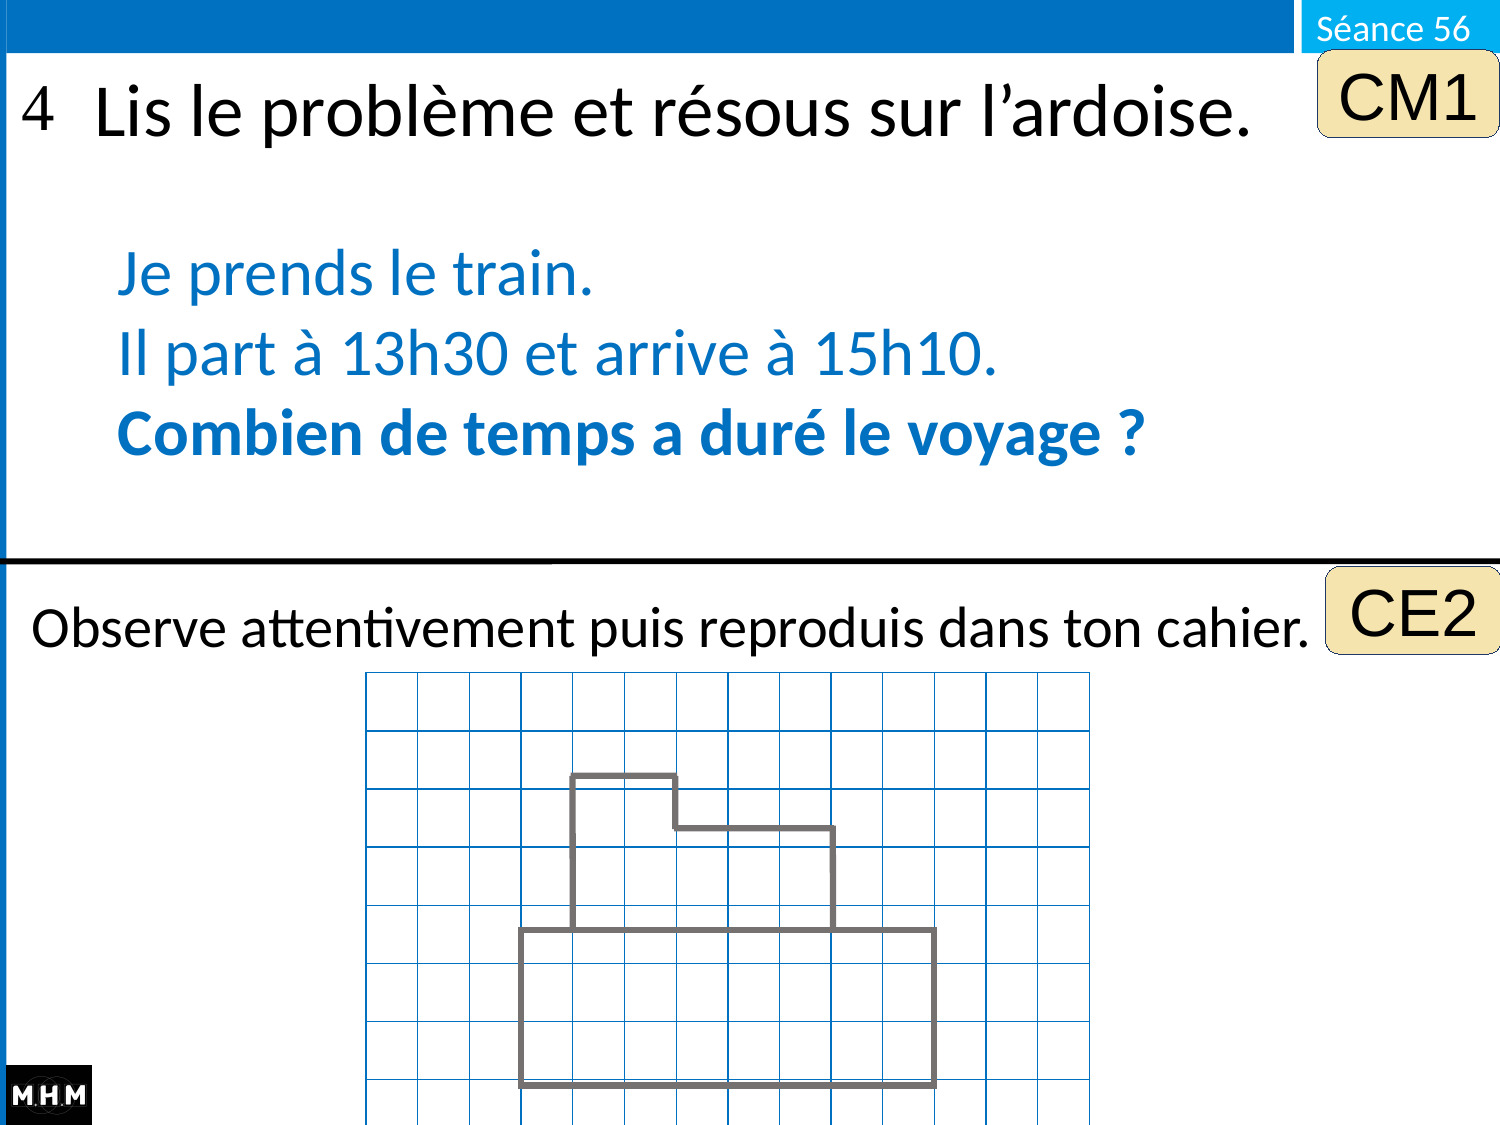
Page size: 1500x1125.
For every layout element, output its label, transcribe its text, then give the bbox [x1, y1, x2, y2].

table_cell [987, 964, 1037, 1021]
table_cell [1038, 848, 1089, 905]
table_cell [470, 1080, 520, 1125]
table_cell [837, 848, 882, 905]
table_cell [832, 732, 882, 788]
table_cell [883, 848, 934, 905]
table_cell [987, 906, 1037, 963]
table_cell [522, 848, 568, 905]
table_cell [367, 906, 417, 963]
table_cell [883, 906, 934, 928]
table_cell [470, 1022, 519, 1079]
table_cell [679, 790, 727, 825]
text_box CM1 [1317, 49, 1500, 138]
table_cell [1038, 1080, 1089, 1125]
table_cell [677, 848, 727, 905]
text_box Observe attentivement puis reproduis dans ton cahier. [16, 581, 1431, 667]
table_cell [367, 790, 417, 846]
text_box CE2 [1325, 566, 1500, 655]
table_header [418, 673, 469, 730]
table_cell [470, 732, 520, 788]
table_cell [935, 790, 985, 846]
table_cell [418, 848, 469, 905]
table_cell [883, 790, 934, 846]
table_cell [729, 837, 779, 846]
table_header [1038, 673, 1089, 730]
table_cell [522, 1088, 572, 1125]
table_cell [470, 964, 519, 1021]
table_cell [367, 1022, 417, 1079]
table_cell [522, 790, 568, 846]
table_cell [1038, 1022, 1089, 1079]
table_cell [470, 790, 520, 846]
table_cell [780, 848, 828, 905]
table_cell [1038, 732, 1089, 788]
table_cell [677, 732, 727, 788]
table_cell [780, 790, 830, 825]
table_cell [832, 790, 882, 846]
table_cell [418, 732, 469, 788]
table_cell [625, 790, 676, 846]
text_box [519, 928, 936, 1088]
table_cell [418, 1022, 469, 1079]
table_cell [367, 732, 417, 788]
table_cell [577, 848, 624, 905]
title Lis le problème et résous sur l’ardoise. [79, 71, 1374, 161]
table_cell [987, 732, 1037, 788]
table_cell [1038, 790, 1089, 846]
table_cell [780, 906, 828, 928]
table_cell [470, 848, 520, 905]
table_cell [367, 1080, 417, 1125]
table_cell [832, 1088, 882, 1125]
table_cell [1038, 906, 1089, 963]
table_cell [1038, 964, 1089, 1021]
table_cell [625, 848, 676, 905]
table_header [729, 673, 779, 730]
table_cell [625, 1088, 676, 1125]
table_cell [883, 1088, 934, 1125]
table_cell [573, 1088, 624, 1125]
table_cell [729, 906, 779, 928]
table_header [367, 673, 417, 730]
table_cell [677, 1088, 727, 1125]
table_cell [935, 1080, 985, 1125]
table_header [625, 673, 676, 730]
table_cell [780, 837, 828, 846]
table_cell [936, 1022, 985, 1079]
table_cell [677, 906, 727, 928]
table_cell [677, 837, 727, 846]
table_cell [573, 732, 624, 772]
table_header [987, 673, 1037, 730]
table_cell [367, 964, 417, 1021]
table_cell [729, 790, 779, 825]
table_cell [883, 732, 934, 788]
table_cell [987, 1080, 1037, 1125]
table_cell [418, 1080, 469, 1125]
table_header [832, 673, 882, 730]
table_cell [987, 848, 1037, 905]
table_cell [577, 790, 624, 846]
table_header [780, 673, 830, 730]
table_cell [470, 906, 520, 963]
table_cell [577, 783, 624, 788]
table_cell [729, 1088, 779, 1125]
table_cell [625, 732, 676, 772]
table_cell [729, 732, 779, 788]
table_cell [987, 790, 1037, 846]
table_cell [625, 783, 670, 788]
table_cell [418, 790, 469, 846]
table_cell [522, 906, 568, 928]
table_cell [522, 732, 572, 788]
table_cell [418, 906, 469, 963]
table_cell [987, 1022, 1037, 1079]
table_header [935, 673, 985, 730]
table_cell [780, 732, 830, 788]
table_cell [936, 964, 985, 1021]
table_cell [577, 906, 624, 928]
table_header [522, 673, 572, 730]
table_header [573, 673, 624, 730]
table_cell [935, 732, 985, 788]
table_header [470, 673, 520, 730]
table_cell [625, 906, 676, 928]
text_box Je prends le train. Il part à 13h30 et arrive à 15h10. Combien de temps a duré le voyage ? [103, 221, 1397, 477]
table_header [677, 673, 727, 730]
table_cell [729, 848, 779, 905]
table_cell [418, 964, 469, 1021]
table_cell [935, 906, 985, 963]
table_cell [935, 848, 985, 905]
table_cell [780, 1088, 830, 1125]
picture [6, 1065, 92, 1125]
table_cell [367, 848, 417, 905]
table_header [883, 673, 934, 730]
table_cell [837, 906, 882, 928]
